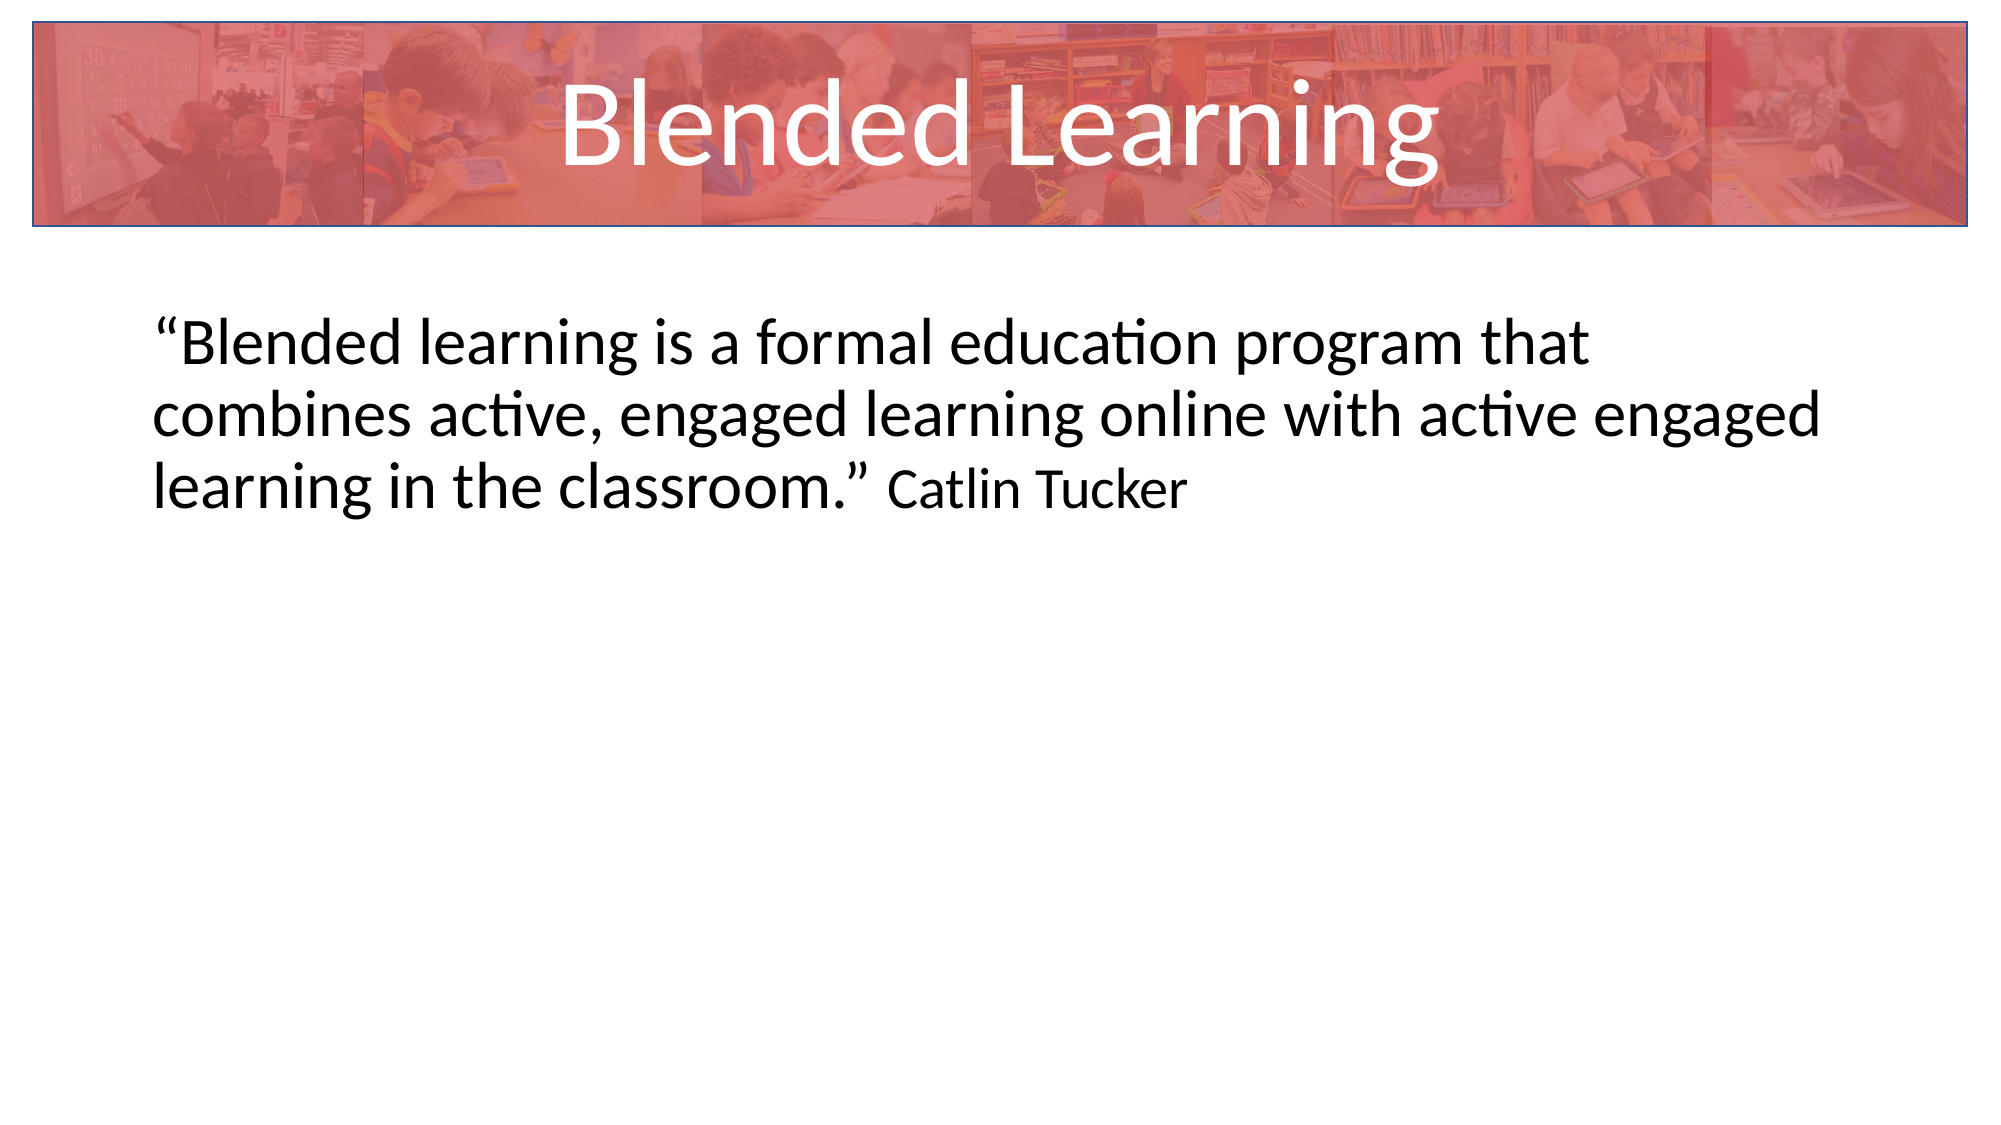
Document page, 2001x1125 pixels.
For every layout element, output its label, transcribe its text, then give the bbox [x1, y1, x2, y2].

title Blended Learning [137, 24, 1863, 225]
list “Blended learning is a formal education program that combines active, engaged learning online with active engaged learning in the classroom.” Catlin Tucker [137, 299, 1863, 1014]
